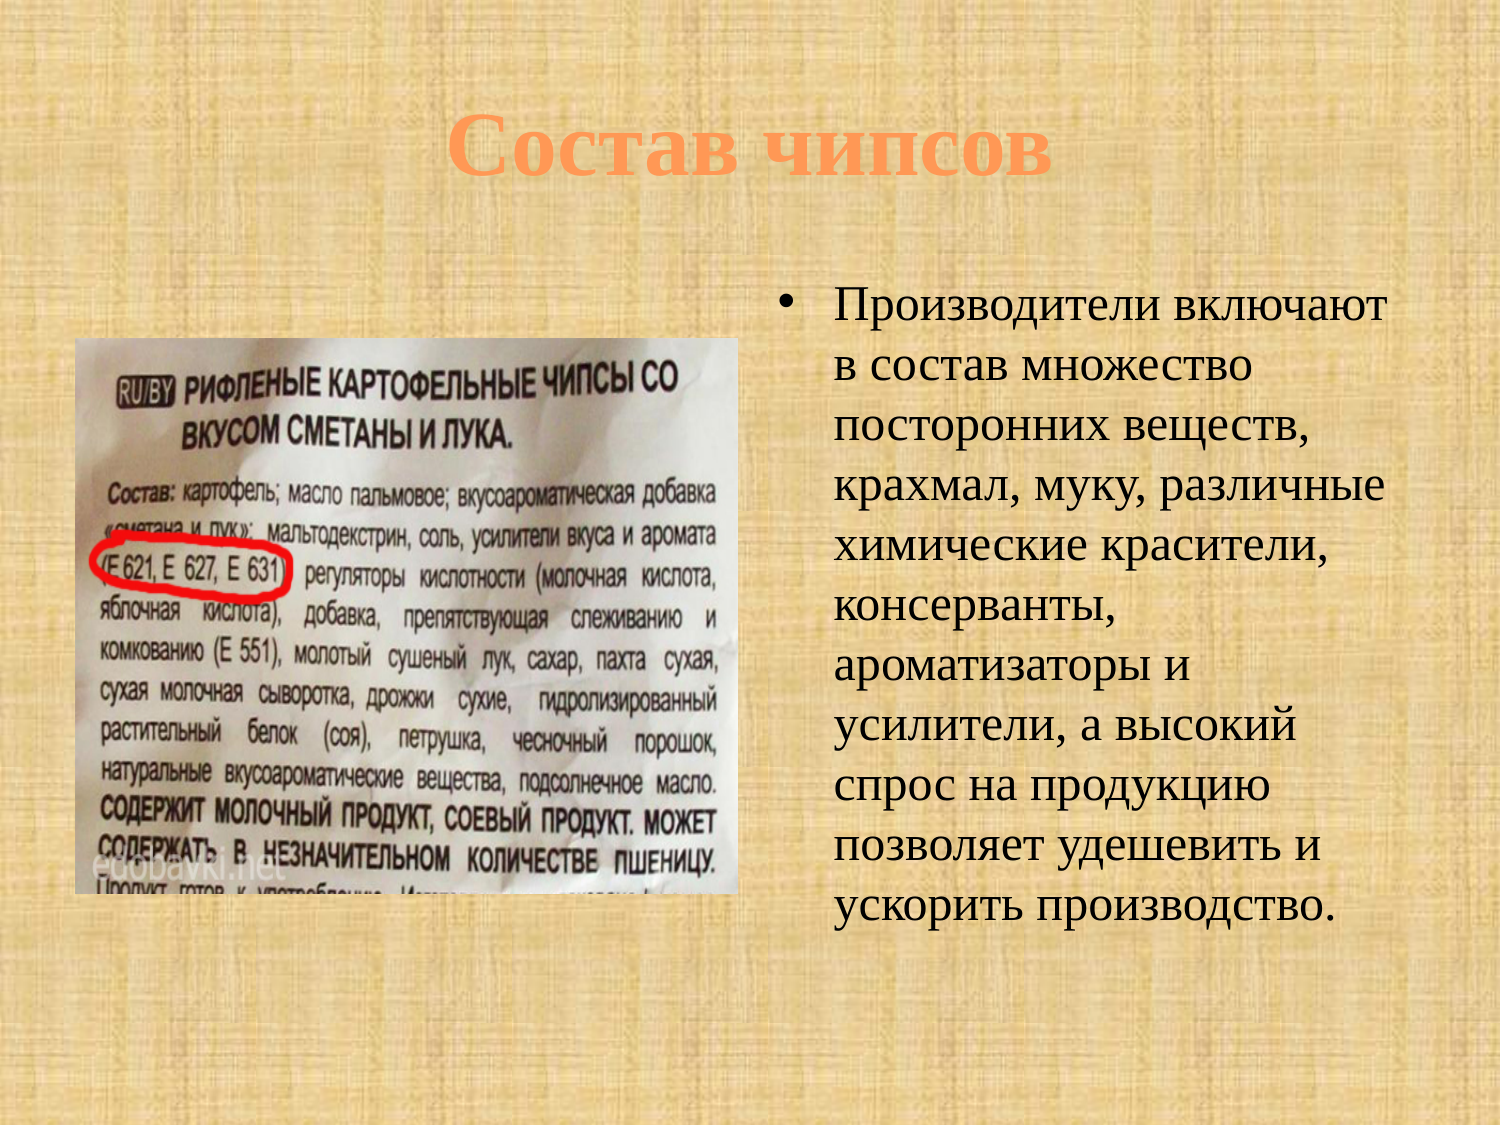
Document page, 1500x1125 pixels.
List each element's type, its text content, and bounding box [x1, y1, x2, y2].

picture [0, 0, 1500, 1125]
title Состав чипсов [75, 45, 1425, 233]
list Производители включают в состав множество посторонних веществ, крахмал, муку, различные химические красители, консерванты, ароматизаторы и усилители, а высокий спрос на продукцию позволяет удешевить и ускорить производство. [762, 262, 1425, 1005]
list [74, 337, 738, 894]
